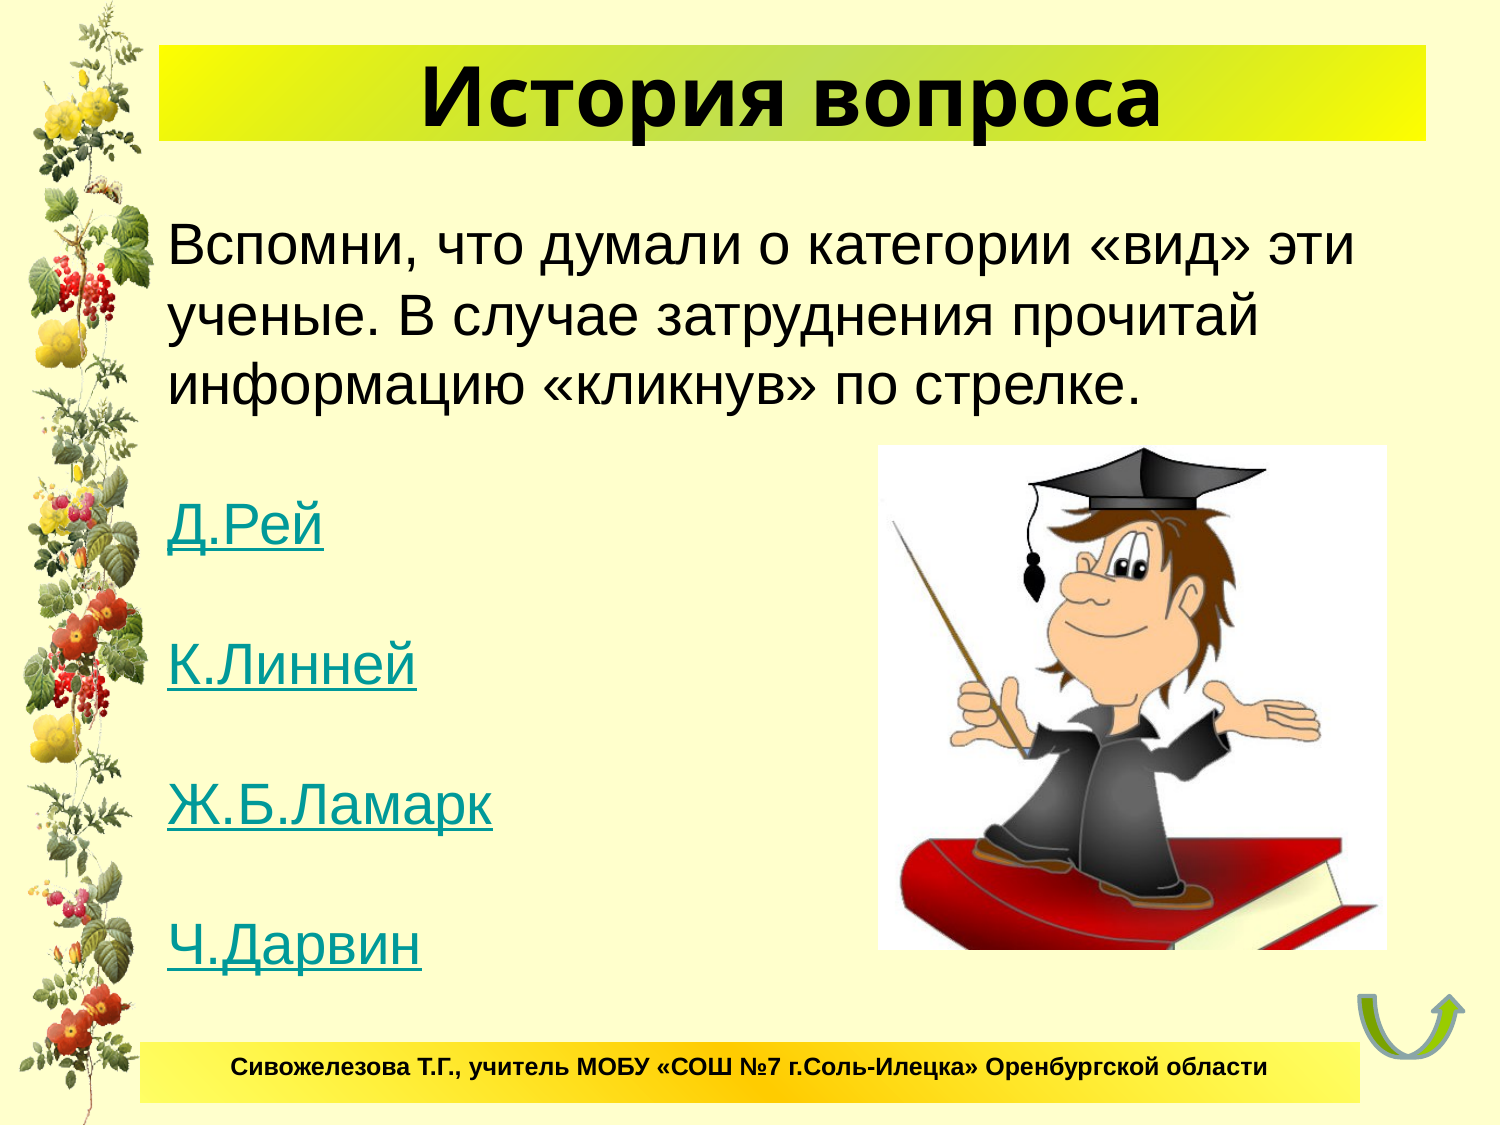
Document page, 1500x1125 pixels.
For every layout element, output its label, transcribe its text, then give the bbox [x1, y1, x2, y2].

text_box Вспомни, что думали о категории «вид» эти ученые. В случае затруднения прочитай информацию «кликнув» по стрелке. Д.Рей К.Линней Ж.Б.Ламарк Ч.Дарвин [152, 199, 1407, 984]
footer Сивожелезова Т.Г., учитель МОБУ «СОШ №7 г.Соль-Илецка» Оренбургской области [140, 1042, 1360, 1103]
title История вопроса [159, 44, 1426, 141]
text_box [1357, 993, 1466, 1060]
picture [878, 445, 1387, 950]
picture [0, 0, 172, 1125]
